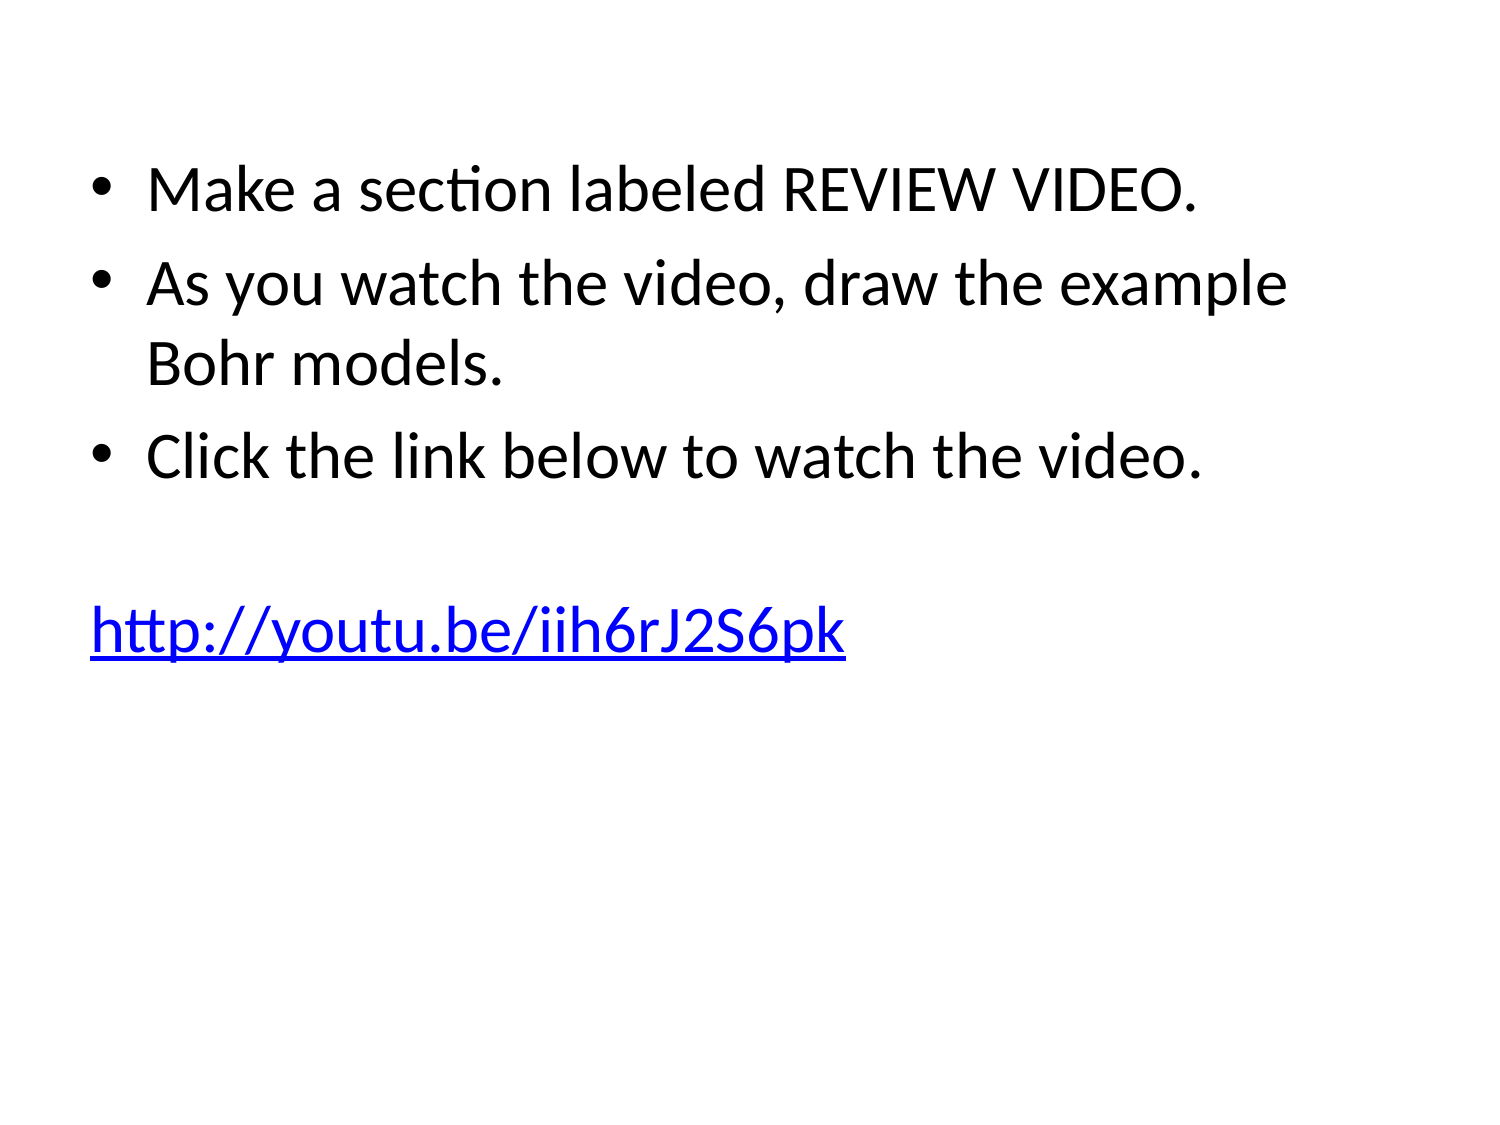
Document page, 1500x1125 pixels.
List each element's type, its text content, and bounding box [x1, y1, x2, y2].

list Make a section labeled REVIEW VIDEO. As you watch the video, draw the example Bohr models. Click the link below to watch the video. http://youtu.be/iih6rJ2S6pk [75, 137, 1425, 1005]
